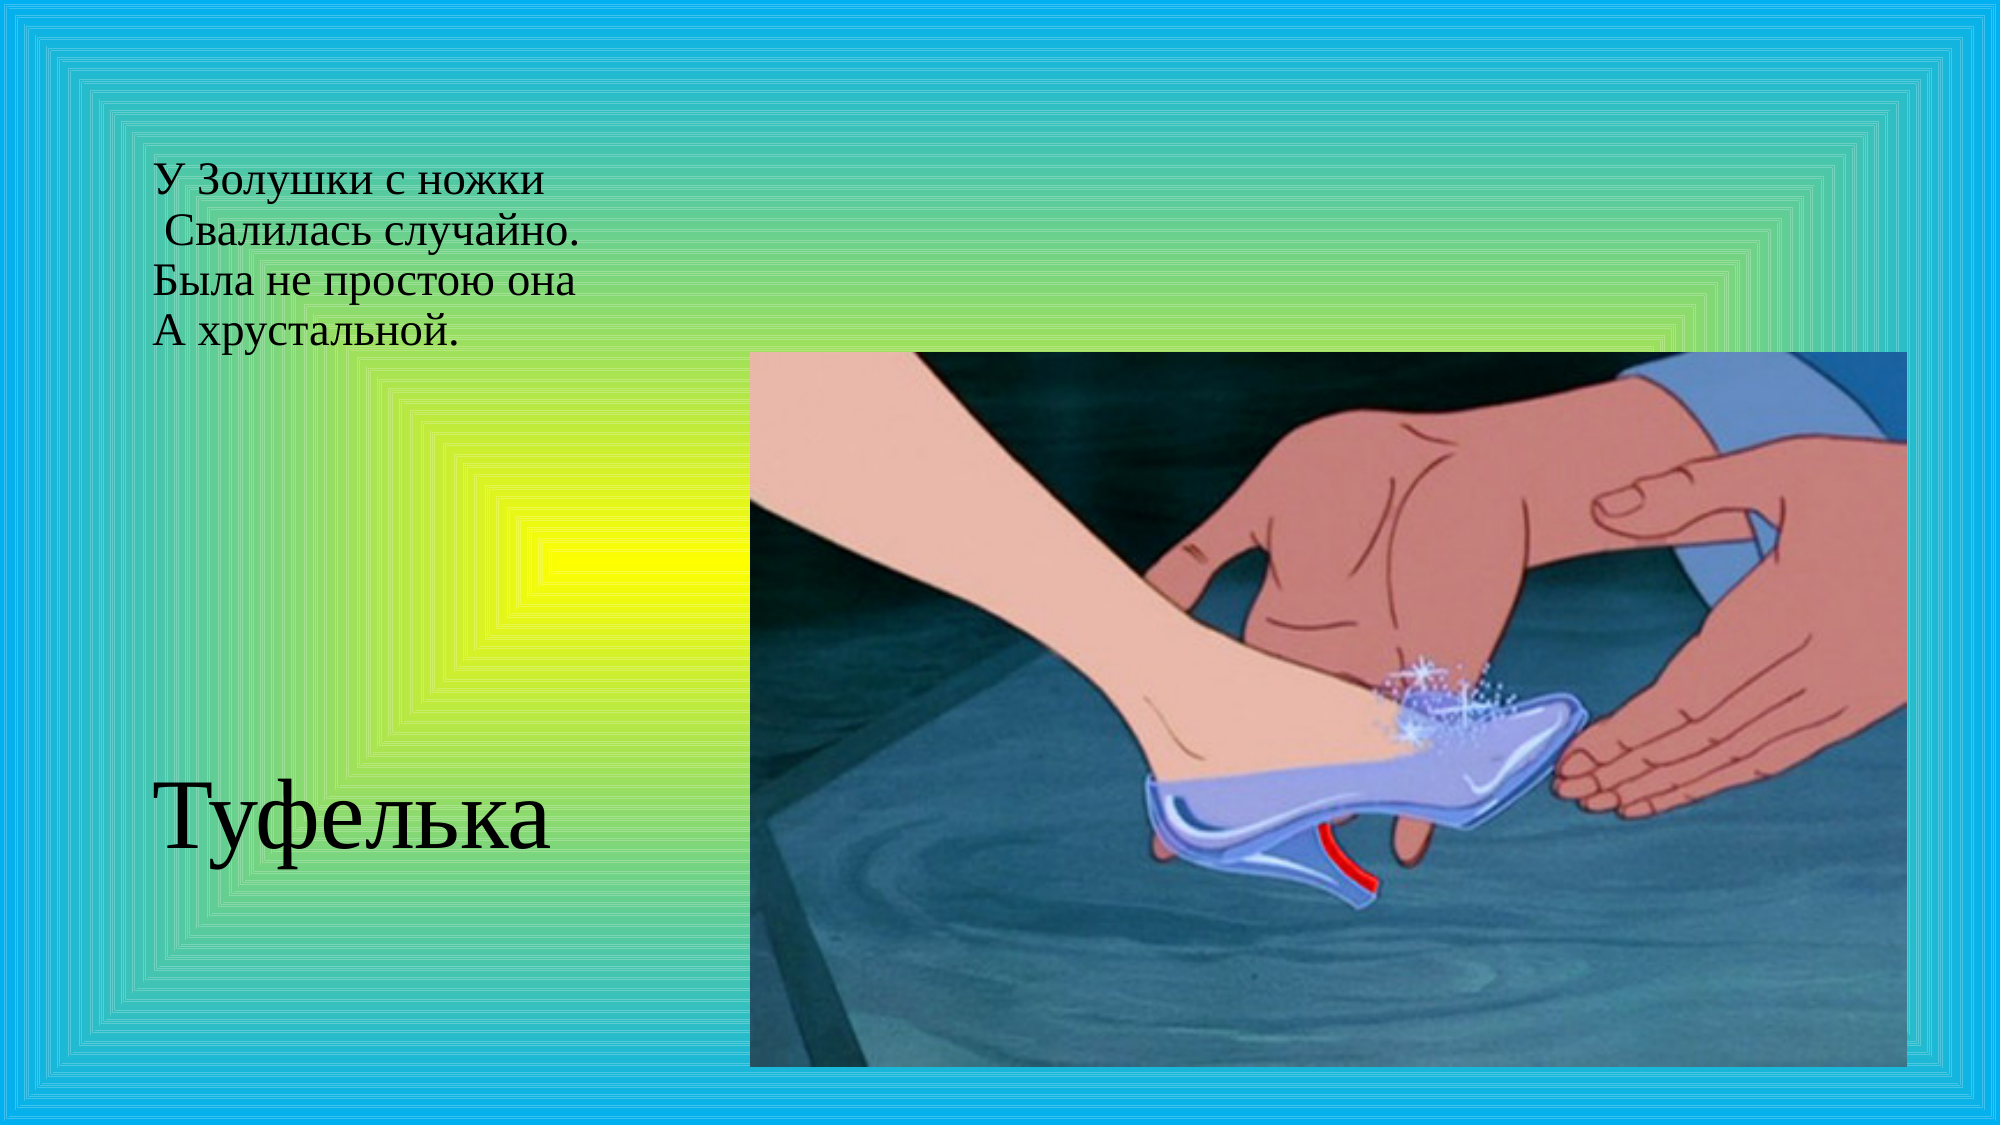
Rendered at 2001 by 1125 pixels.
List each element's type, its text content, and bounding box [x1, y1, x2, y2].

picture [749, 352, 1907, 1067]
title У Золушки с ножки Свалилась случайно. Была не простою она А хрустальной. [137, 146, 948, 364]
list Туфелька [137, 754, 589, 1014]
